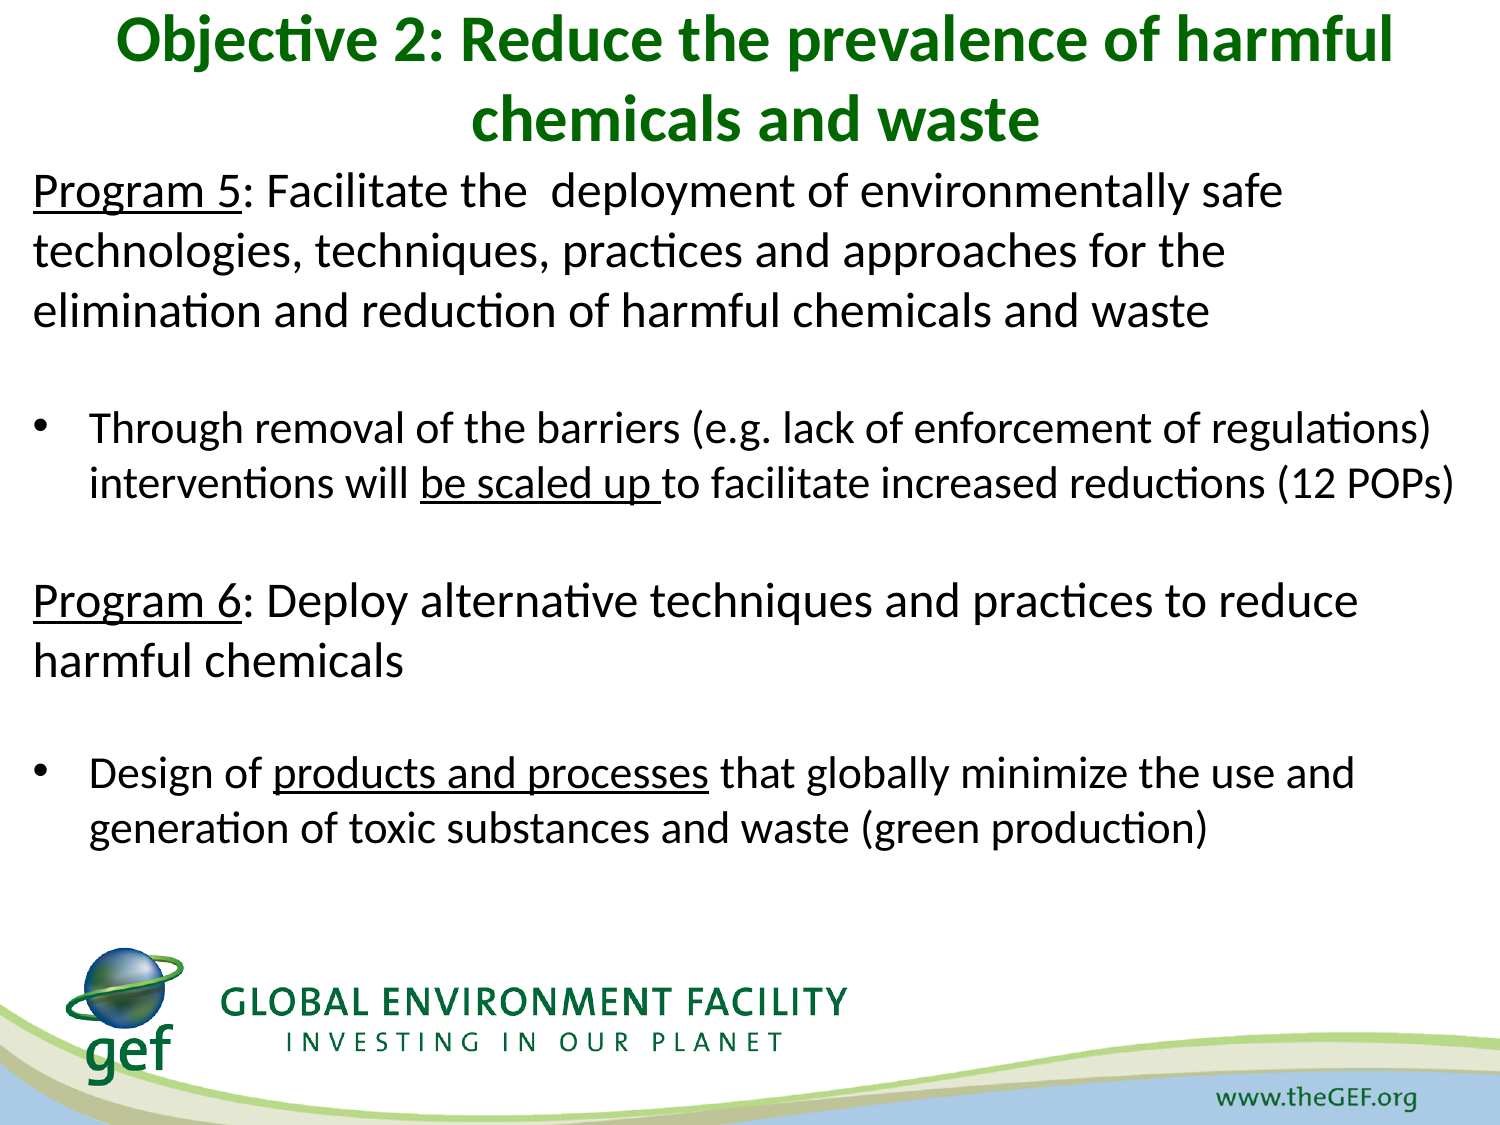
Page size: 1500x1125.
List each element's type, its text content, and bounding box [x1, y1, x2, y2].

picture [0, 920, 1500, 1125]
title Objective 2: Reduce the prevalence of harmful chemicals and waste [37, 0, 1476, 149]
text_box Program 5: Facilitate the deployment of environmentally safe technologies, techniques, practices and approaches for the elimination and reduction of harmful chemicals and waste Through removal of the barriers (e.g. lack of enforcement of regulations) interventions will be scaled up to facilitate increased reductions (12 POPs) Program 6: Deploy alternative techniques and practices to reduce harmful chemicals Design of products and processes that globally minimize the use and generation of toxic substances and waste (green production) [17, 149, 1481, 915]
